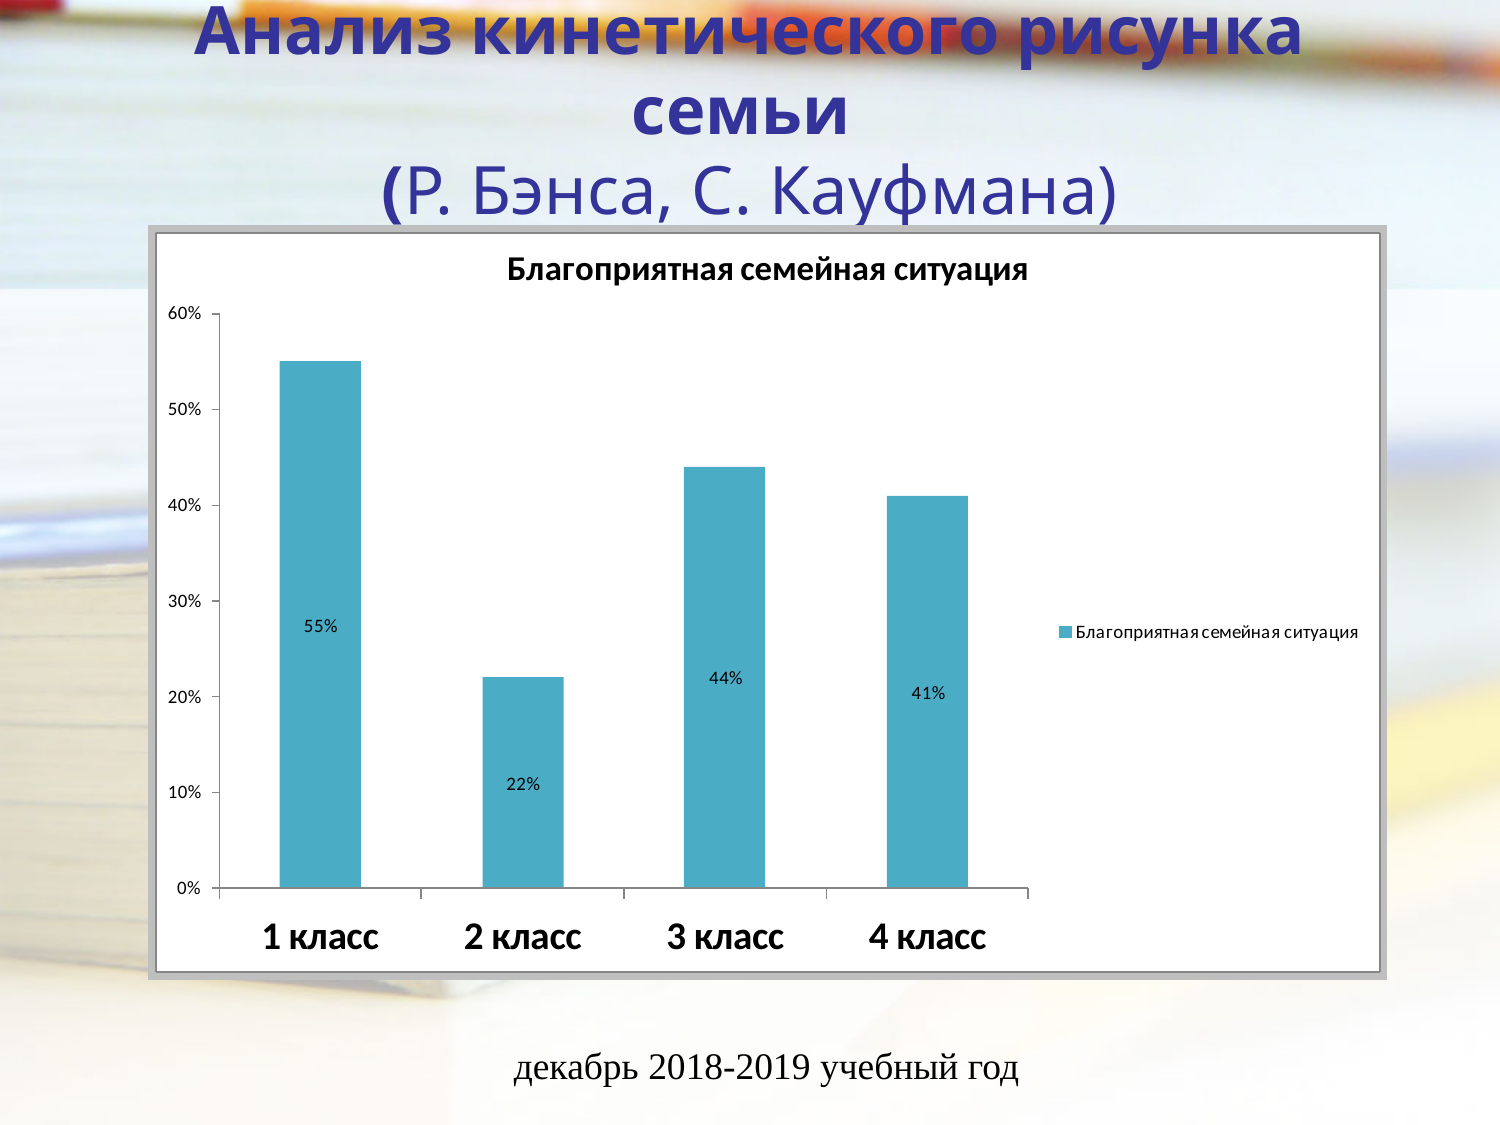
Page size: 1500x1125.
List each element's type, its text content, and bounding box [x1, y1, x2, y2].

title Анализ кинетического рисунка семьи (Р. Бэнса, С. Кауфмана) [76, 18, 1424, 276]
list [147, 224, 1387, 981]
picture [0, 0, 1500, 1125]
text_box декабрь 2018-2019 учебный год [478, 1034, 1046, 1095]
